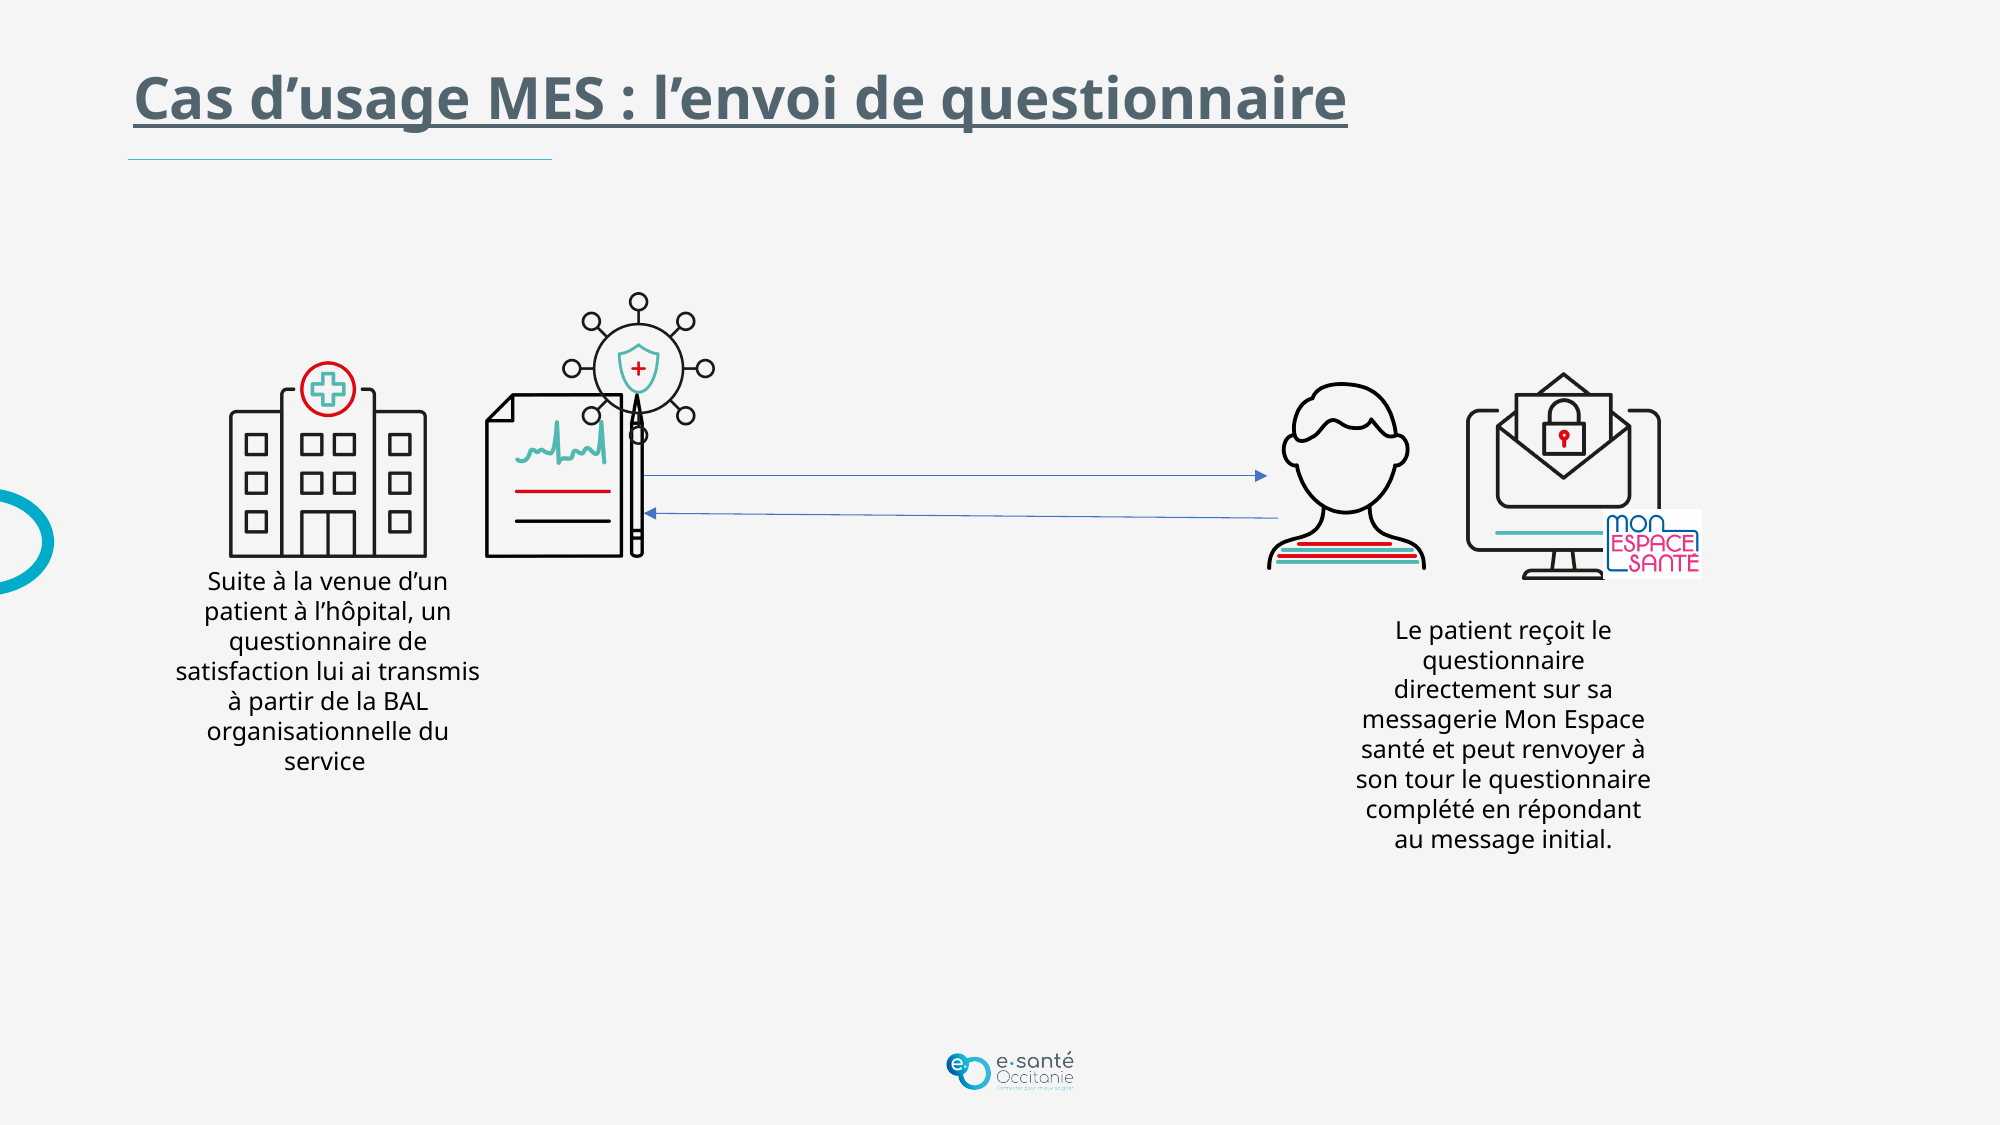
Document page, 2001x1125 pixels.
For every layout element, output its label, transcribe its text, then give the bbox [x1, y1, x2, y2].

title Cas d’usage MES : l’envoi de questionnaire [118, 59, 1554, 142]
picture [229, 360, 427, 558]
picture [485, 292, 715, 558]
picture [1466, 372, 1702, 580]
picture [910, 1021, 1118, 1125]
text_box Le patient reçoit le questionnaire directement sur sa messagerie Mon Espace santé et peut renvoyer à son tour le questionnaire complété en répondant au message initial. [1335, 606, 1672, 862]
text_box Suite à la venue d’un patient à l’hôpital, un questionnaire de satisfaction lui ai transmis à partir de la BAL organisationnelle du service [159, 558, 497, 783]
picture [1267, 382, 1426, 570]
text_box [643, 513, 1278, 519]
